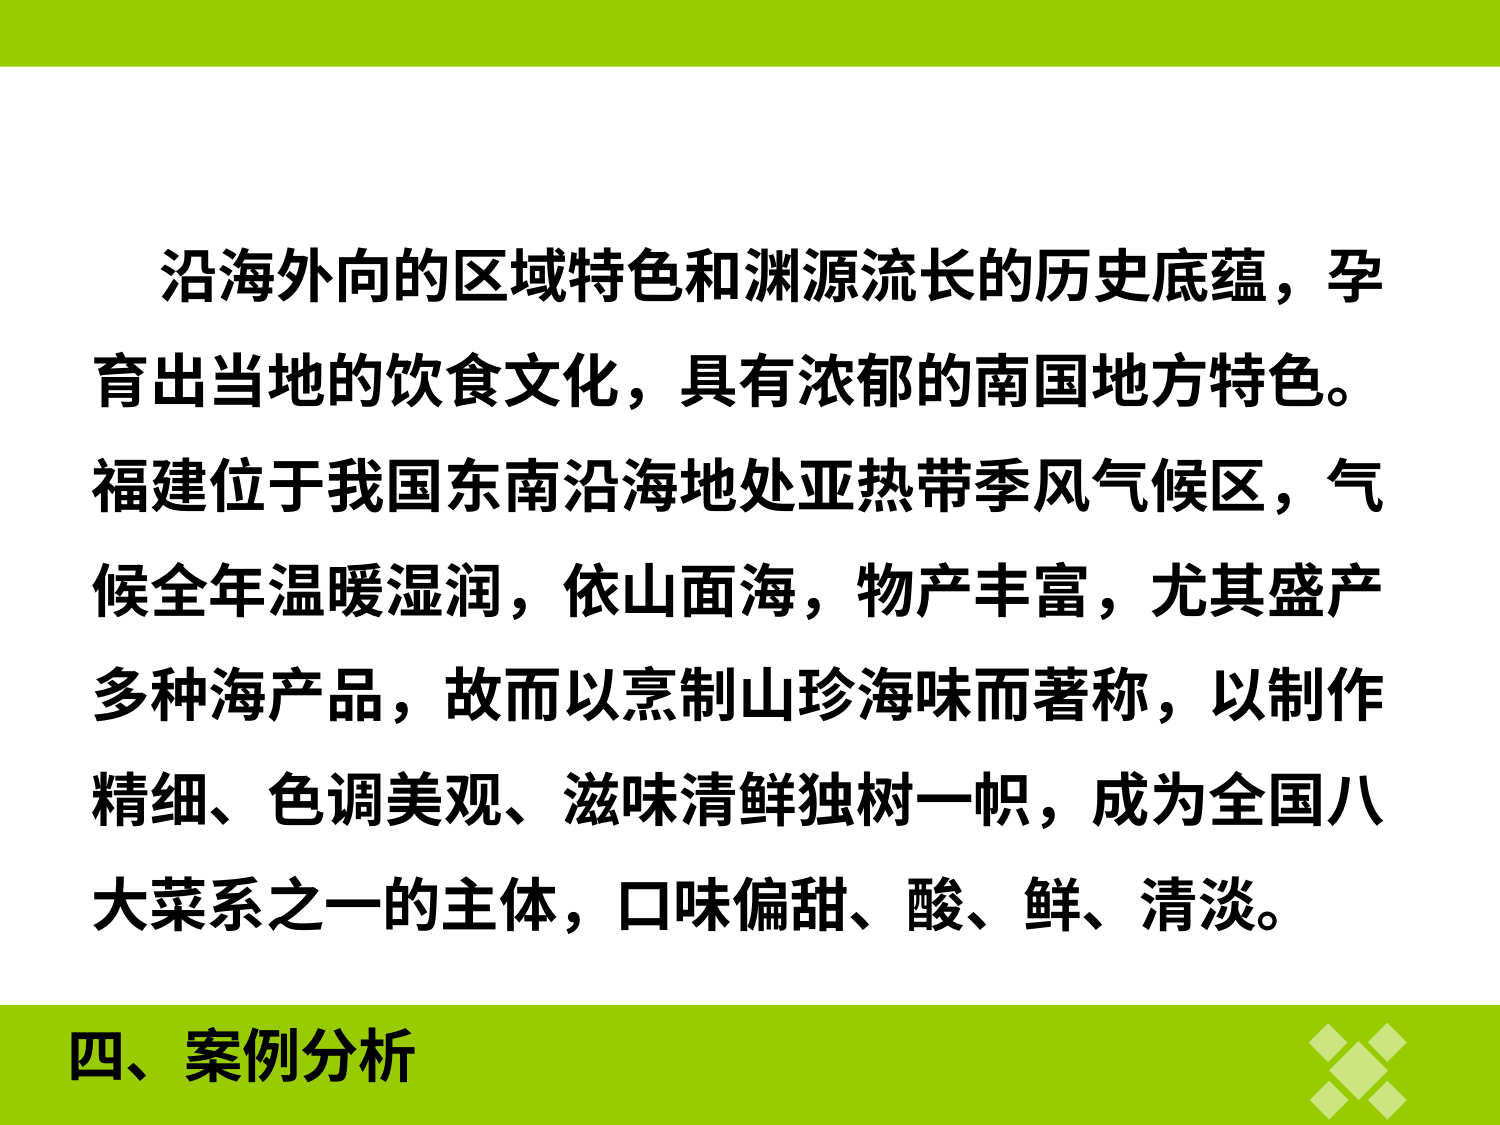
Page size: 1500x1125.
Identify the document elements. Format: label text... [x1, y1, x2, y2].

text_box 沿海外向的区域特色和渊源流长的历史底蕴，孕育出当地的饮食文化，具有浓郁的南国地方特色。福建位于我国东南沿海地处亚热带季风气候区，气候全年温暖湿润，依山面海，物产丰富，尤其盛产多种海产品，故而以烹制山珍海味而著称，以制作精细、色调美观、滋味清鲜独树一帜，成为全国八大菜系之一的主体，口味偏甜、酸、鲜、清淡。 [76, 196, 1400, 946]
text_box 四、案例分析 [53, 1011, 1258, 1097]
